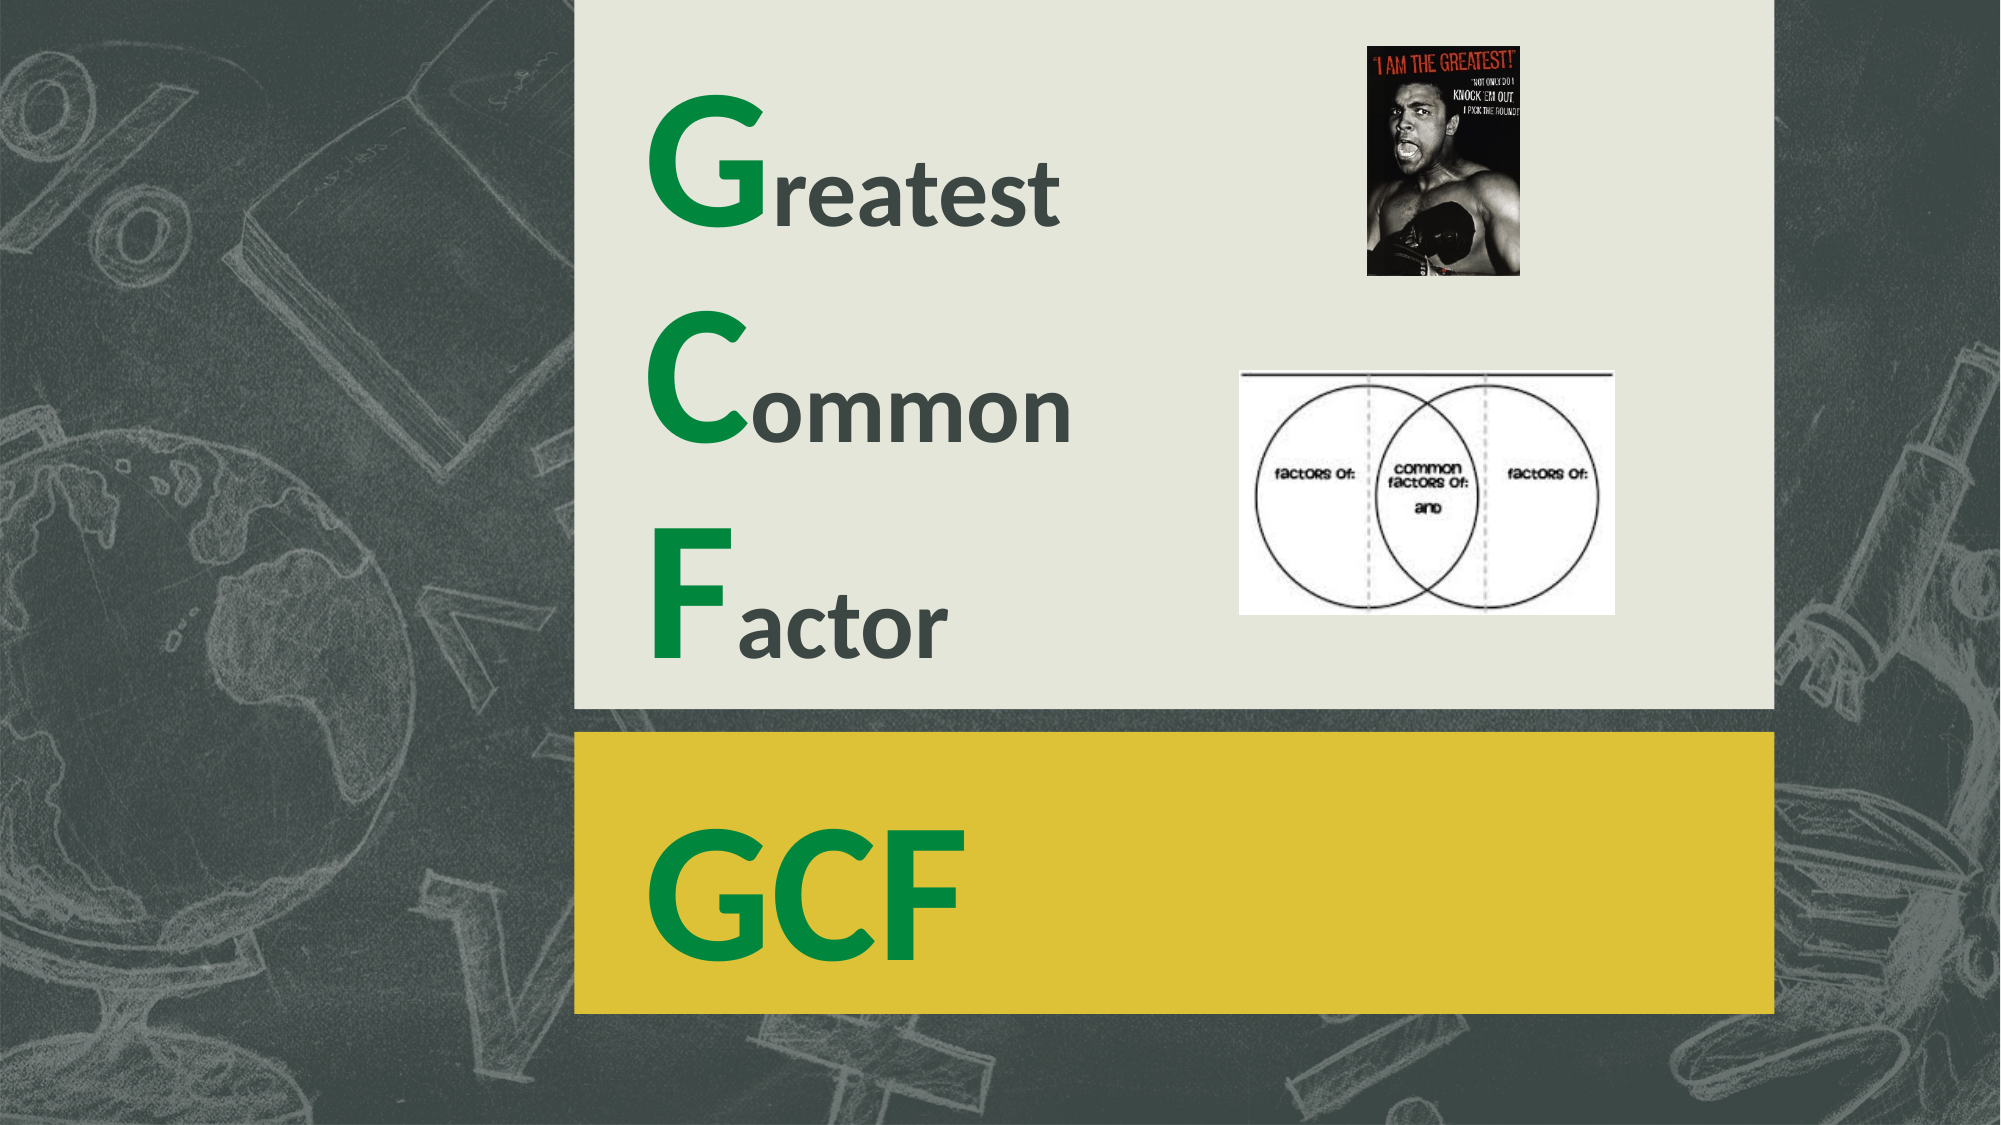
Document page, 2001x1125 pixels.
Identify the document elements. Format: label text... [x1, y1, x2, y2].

title Greatest Common Factor [629, 33, 1712, 710]
list GCF [629, 752, 1712, 999]
picture [1367, 46, 1520, 276]
picture [1239, 370, 1615, 615]
picture [0, 0, 2001, 1125]
